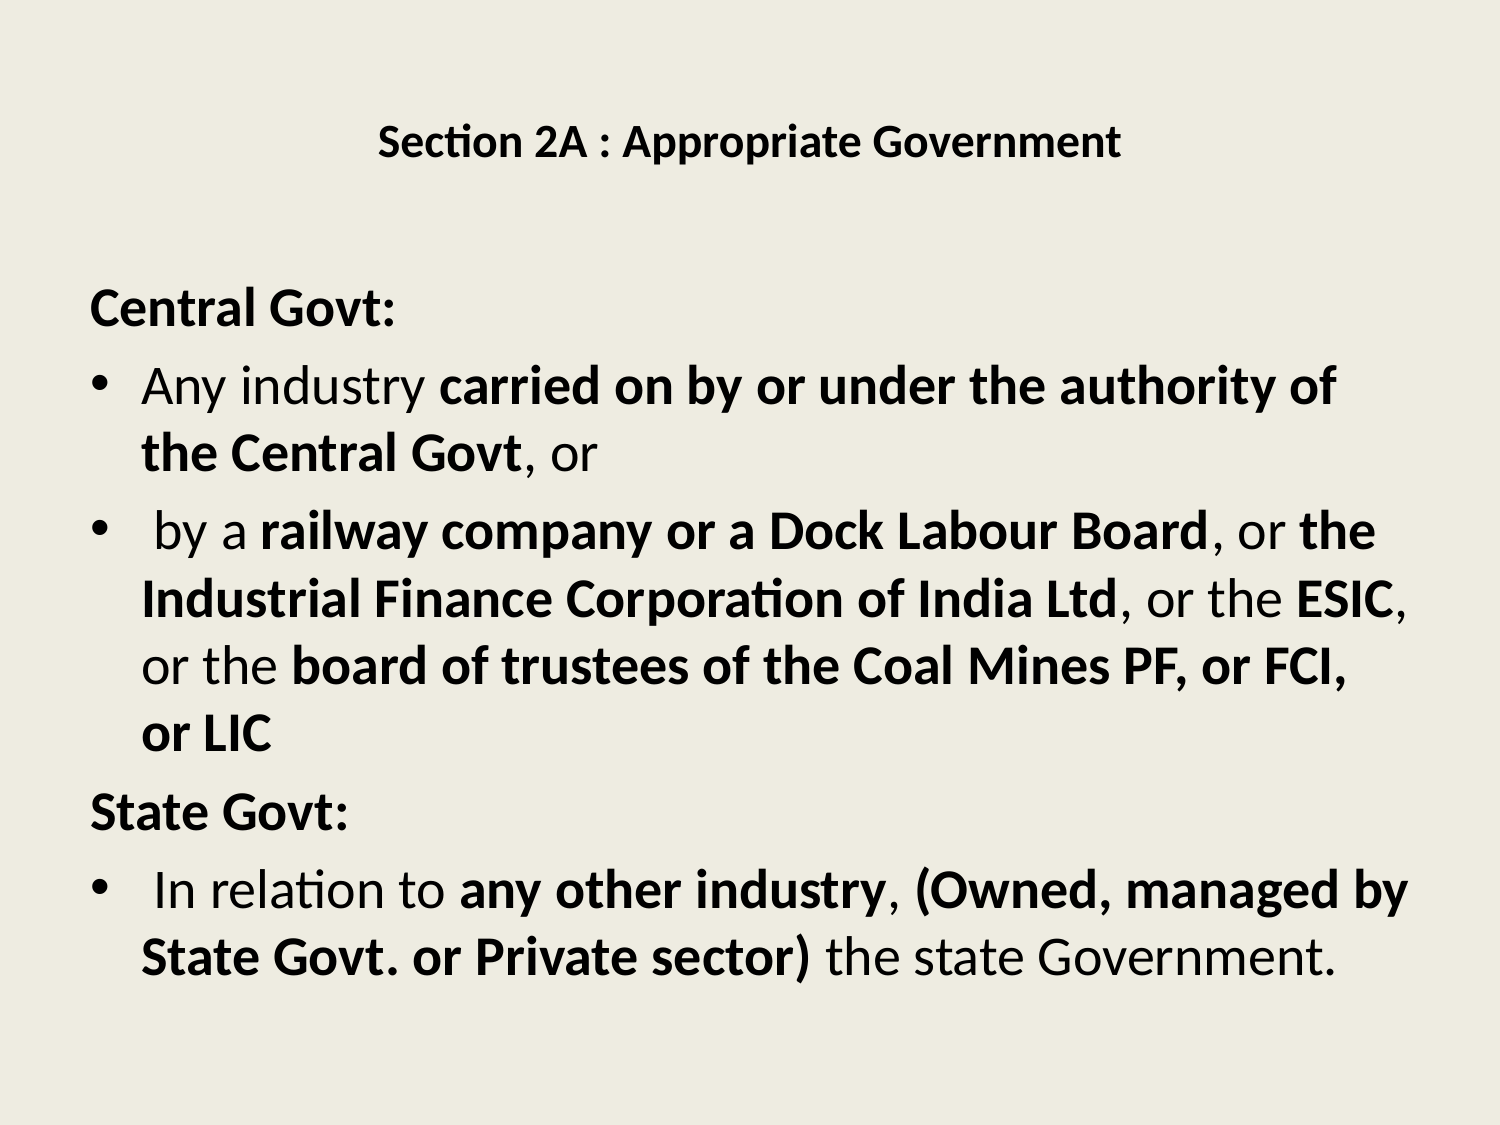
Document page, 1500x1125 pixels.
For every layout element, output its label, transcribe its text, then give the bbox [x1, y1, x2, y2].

list Central Govt: Any industry carried on by or under the authority of the Central Govt, or by a railway company or a Dock Labour Board, or the Industrial Finance Corporation of India Ltd, or the ESIC, or the board of trustees of the Coal Mines PF, or FCI, or LIC State Govt: In relation to any other industry, (Owned, managed by State Govt. or Private sector) the state Government. [75, 262, 1425, 1005]
title Section 2A : Appropriate Government [75, 45, 1425, 233]
